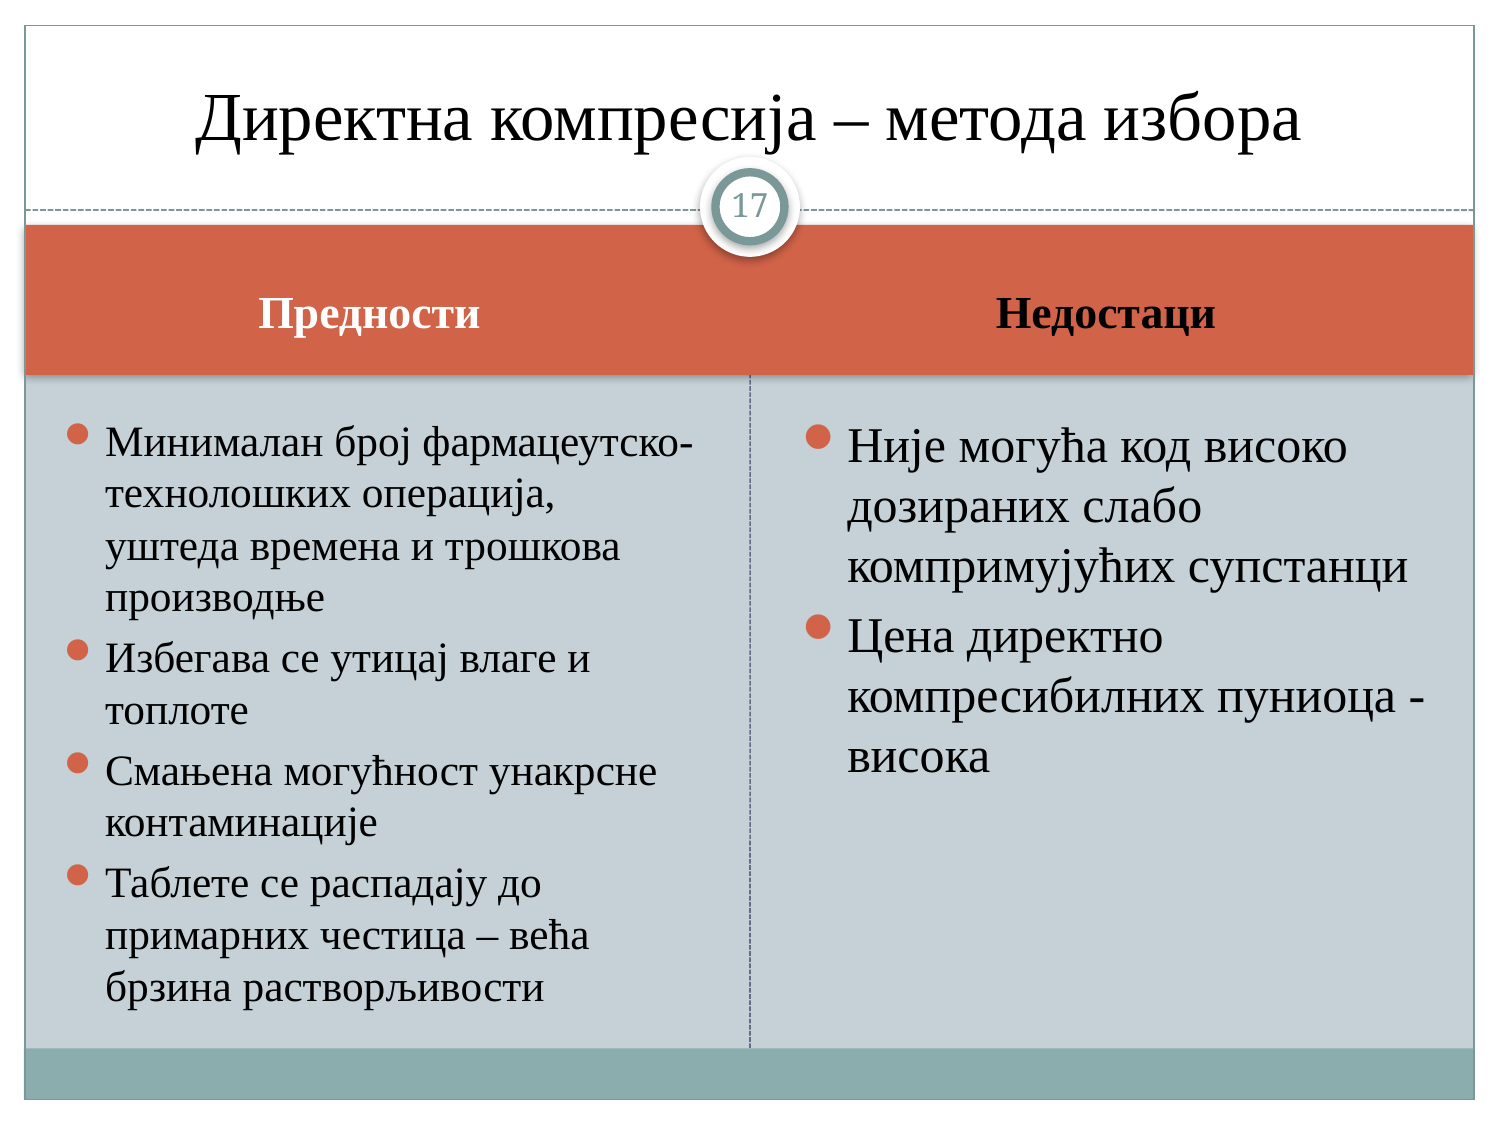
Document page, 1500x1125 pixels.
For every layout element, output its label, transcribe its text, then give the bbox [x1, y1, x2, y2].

slide_number 17 [712, 171, 788, 244]
list Недостаци [785, 249, 1450, 371]
list Није могућа код високо дозираних слабо компримујућих супстанци Цена директно компресибилних пуниоца - висока [787, 405, 1450, 1033]
list Минималан број фармацеутско-технолошких операција, уштеда времена и трошкова производње Избегава се утицај влаге и топлоте Смањена могућност унакрсне контаминације Таблете се распадају до примарних честица – већа брзина растворљивости [49, 405, 713, 1032]
list Предности [48, 249, 714, 371]
title Директна компресија – метода избора [49, 37, 1450, 162]
